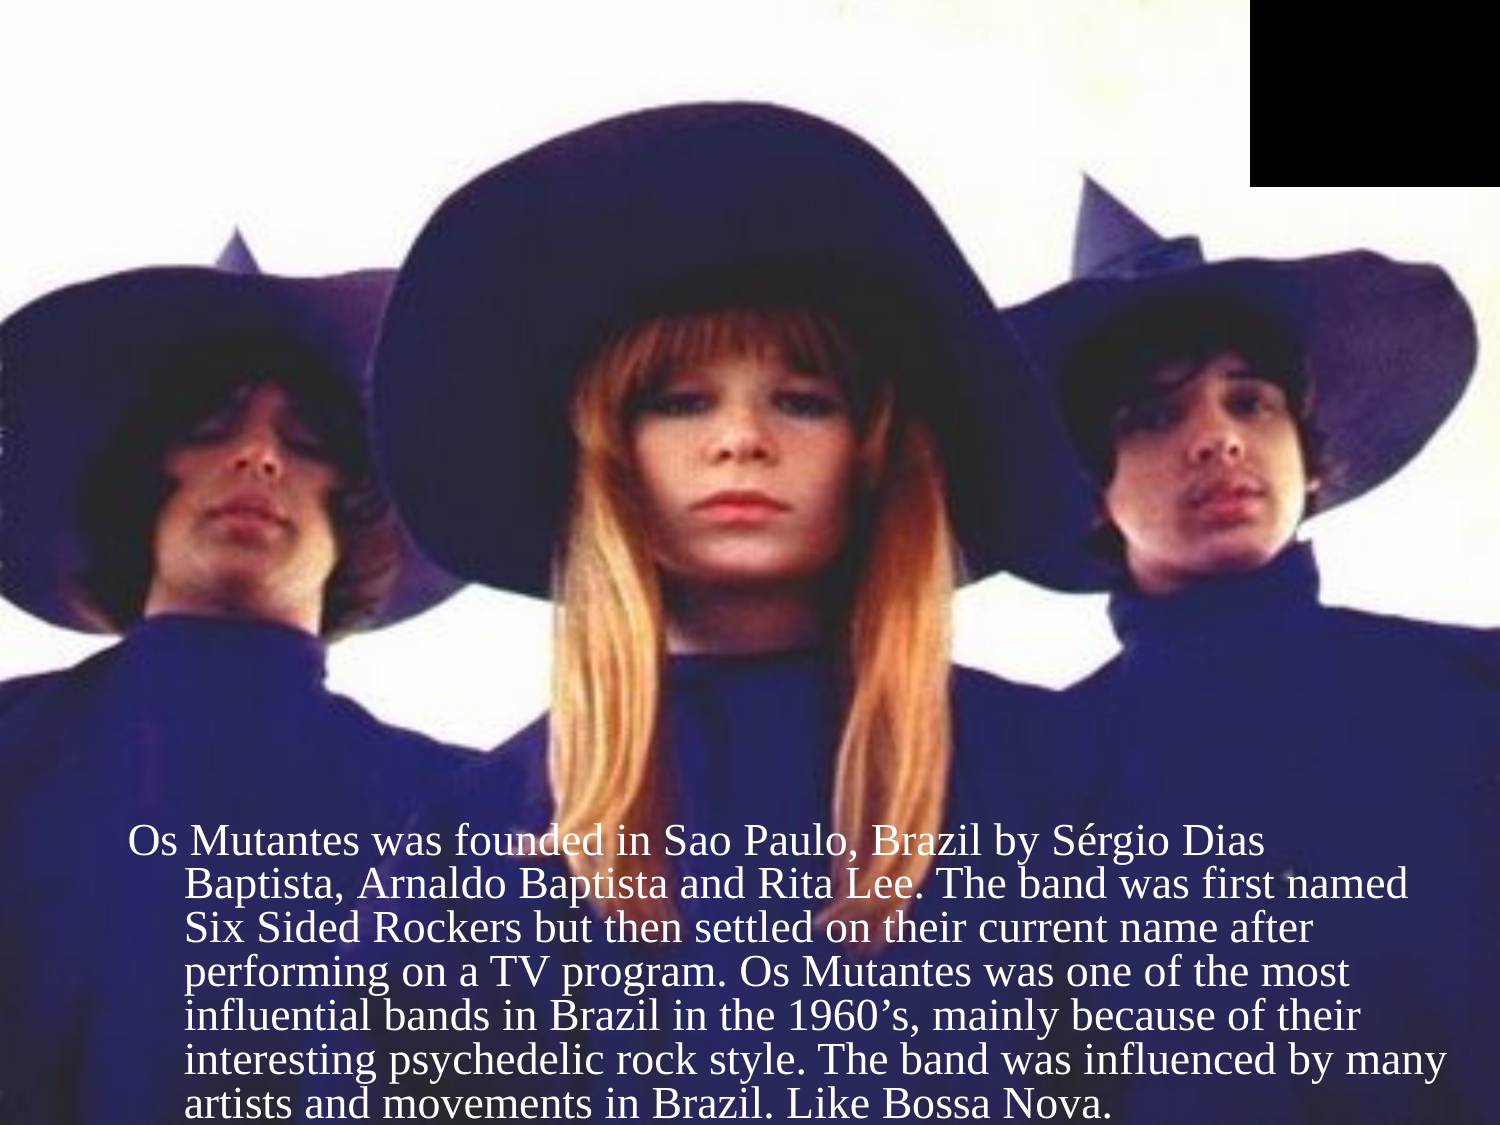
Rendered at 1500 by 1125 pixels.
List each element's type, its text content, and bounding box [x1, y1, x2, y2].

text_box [1249, 0, 1500, 188]
picture [0, 0, 1500, 1125]
list Os Mutantes was founded in Sao Paulo, Brazil by Sérgio Dias Baptista, Arnaldo Baptista and Rita Lee. The band was first named Six Sided Rockers but then settled on their current name after performing on a TV program. Os Mutantes was one of the most influential bands in Brazil in the 1960’s, mainly because of their interesting psychedelic rock style. The band was influenced by many artists and movements in Brazil. Like Bossa Nova. [112, 812, 1476, 1125]
